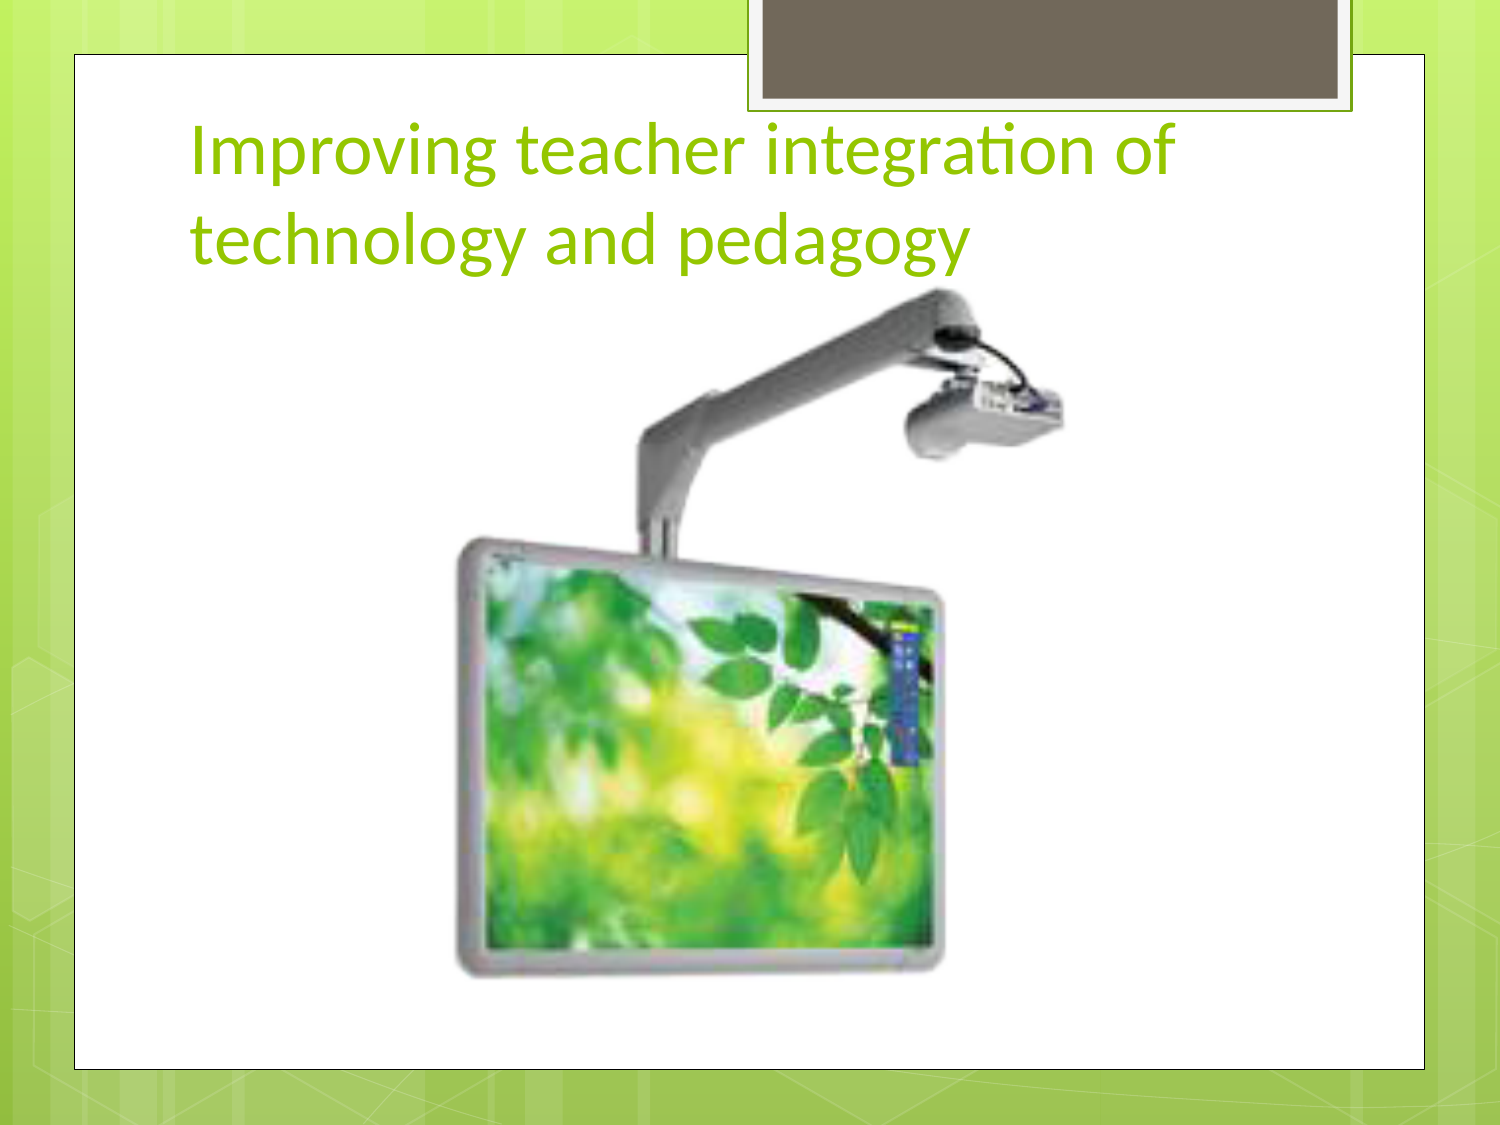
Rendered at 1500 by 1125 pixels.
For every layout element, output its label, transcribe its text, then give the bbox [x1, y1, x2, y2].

title Improving teacher integration of technology and pedagogy [174, 112, 1363, 288]
picture [337, 224, 1126, 1005]
